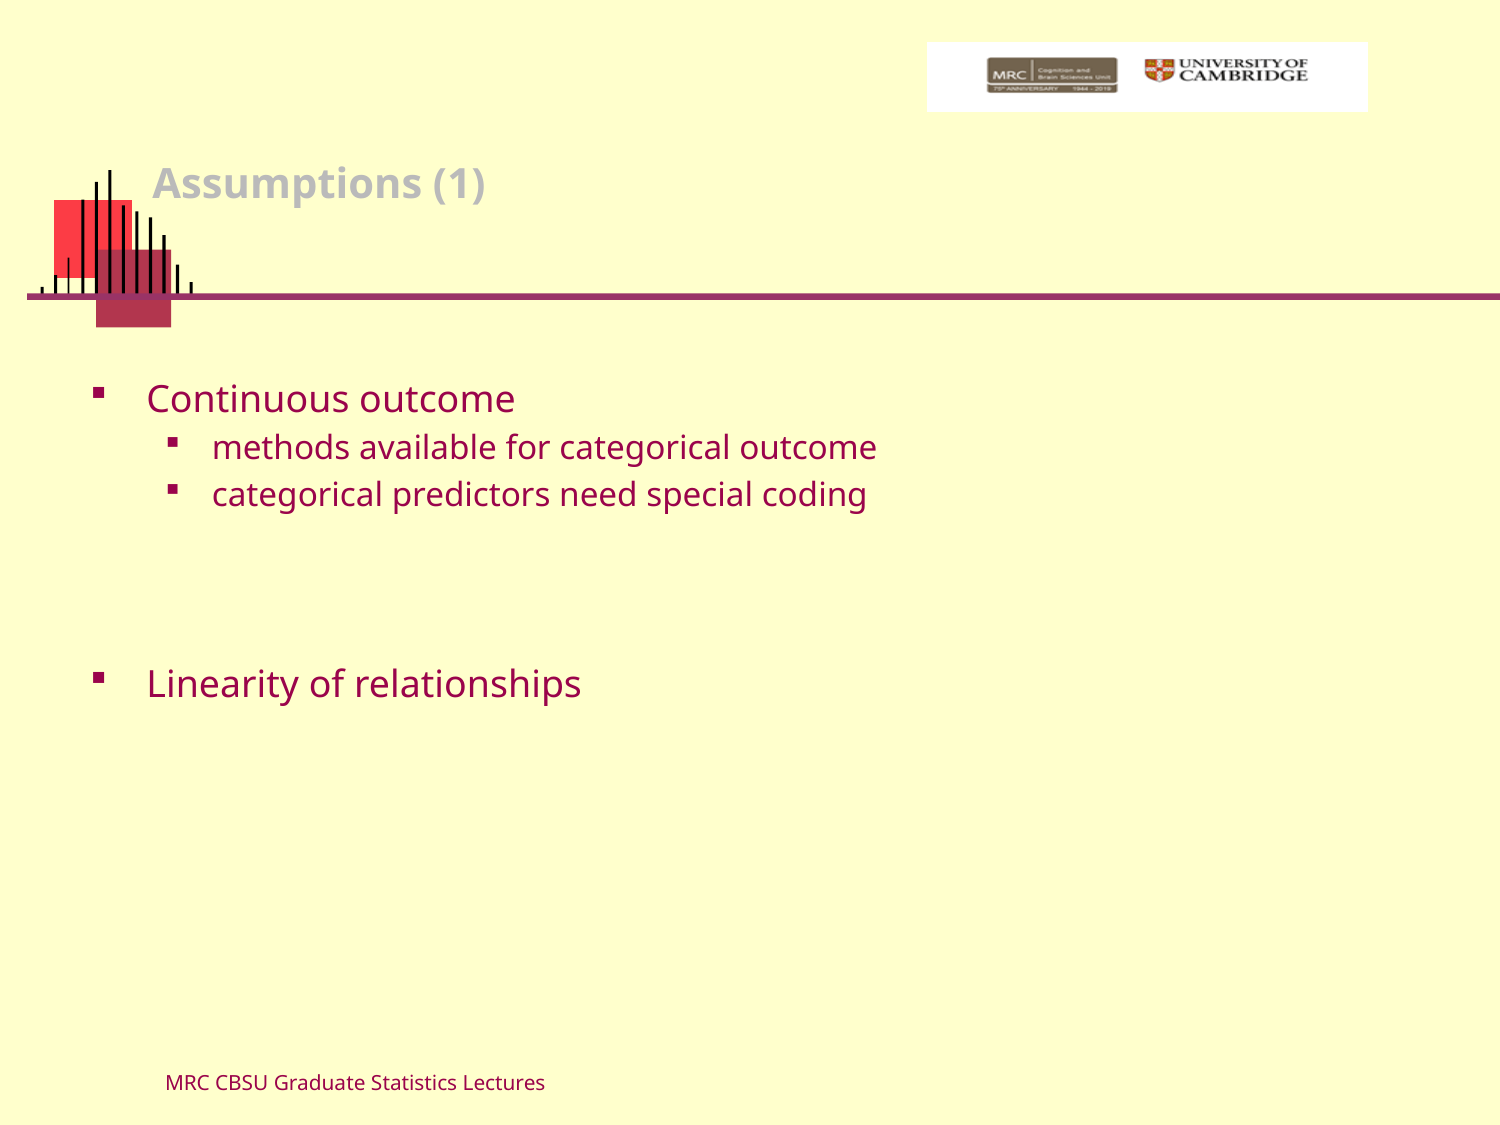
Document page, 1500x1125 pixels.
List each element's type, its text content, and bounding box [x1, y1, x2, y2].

picture [927, 42, 1368, 112]
list Continuous outcome methods available for categorical outcome categorical predictors need special coding Linearity of relationships [75, 262, 1425, 1038]
footer MRC CBSU Graduate Statistics Lectures [149, 1062, 988, 1101]
title Assumptions (1) [137, 137, 988, 233]
